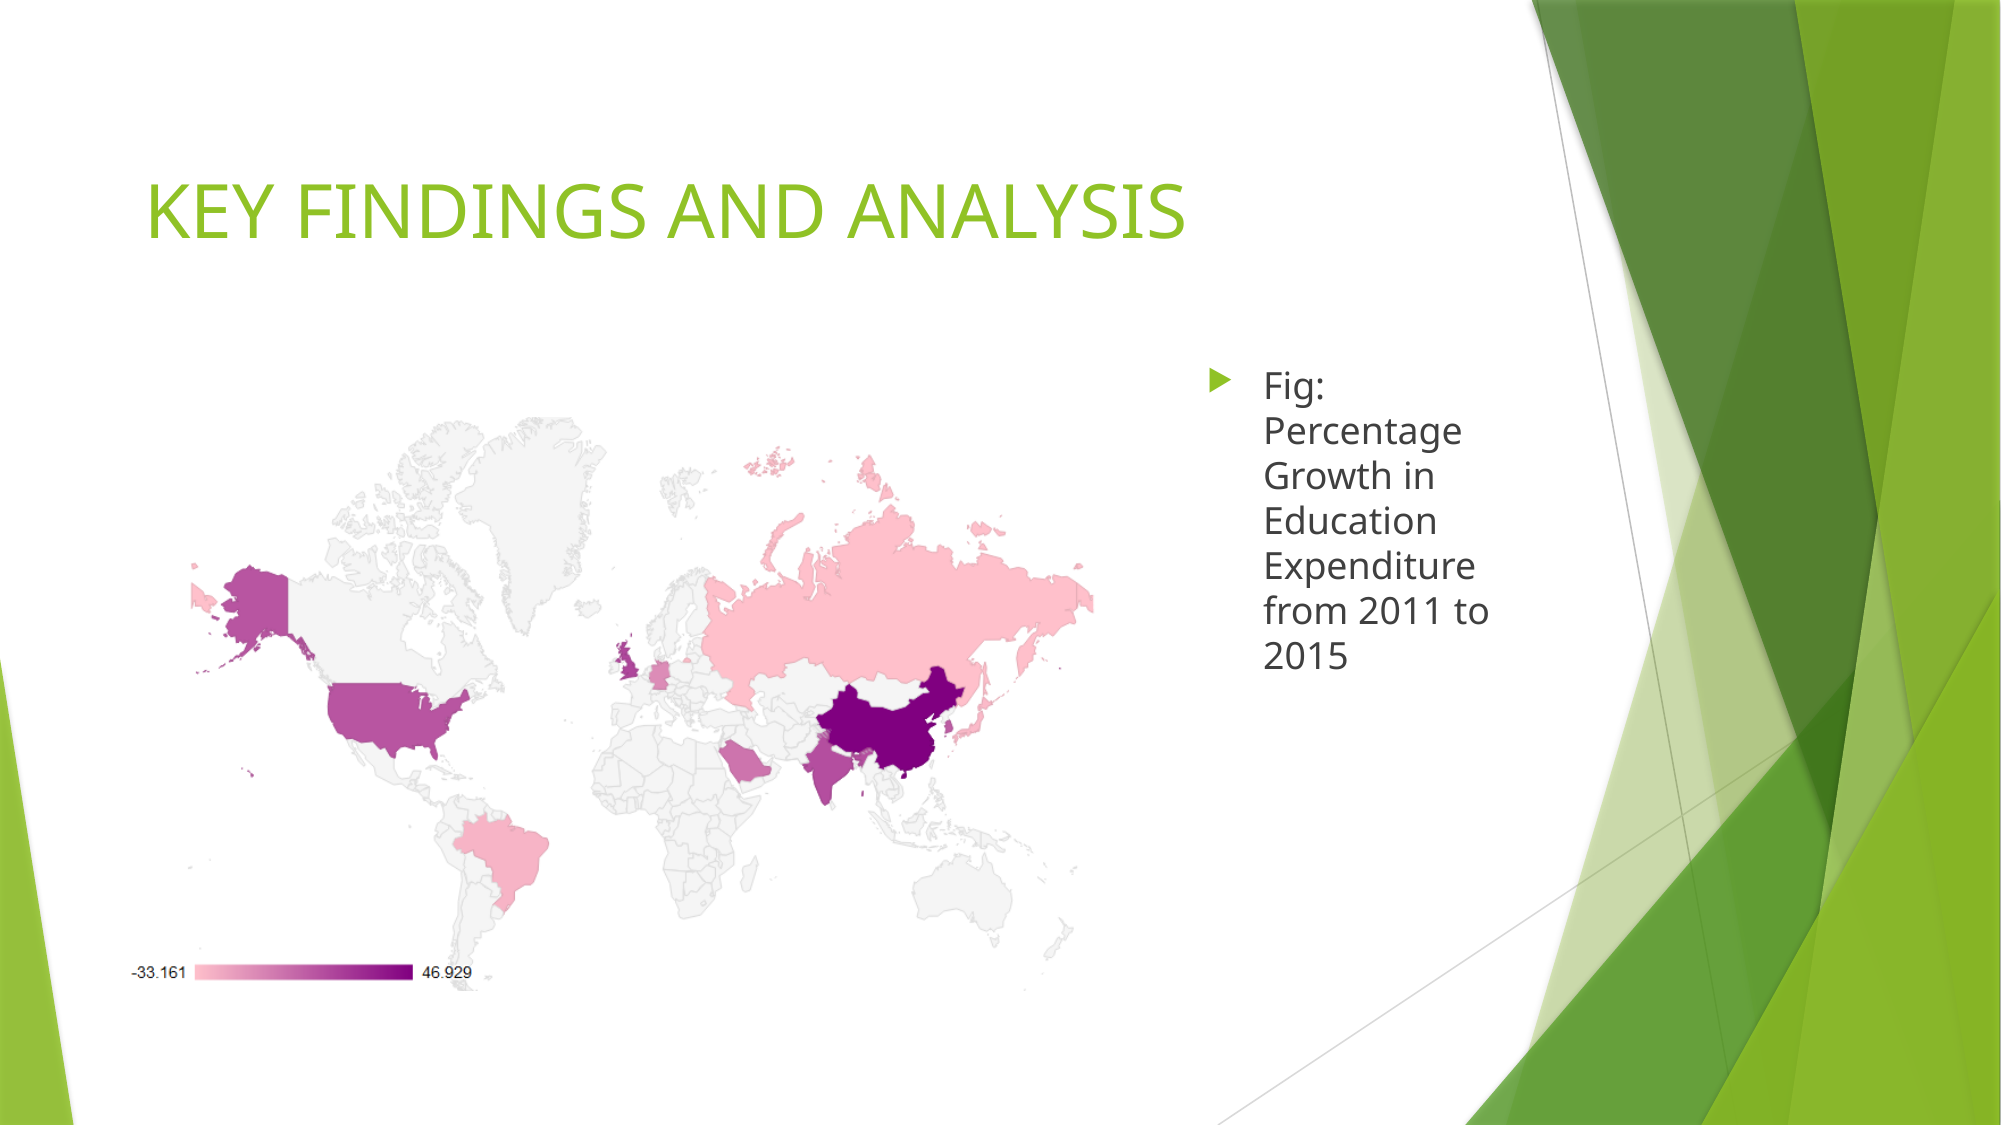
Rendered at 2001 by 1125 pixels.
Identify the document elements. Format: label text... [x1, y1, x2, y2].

list Fig: Percentage Growth in Education Expenditure from 2011 to 2015 [1191, 354, 1521, 992]
picture [128, 416, 1110, 992]
title KEY FINDINGS AND ANALYSIS [129, 99, 1522, 317]
